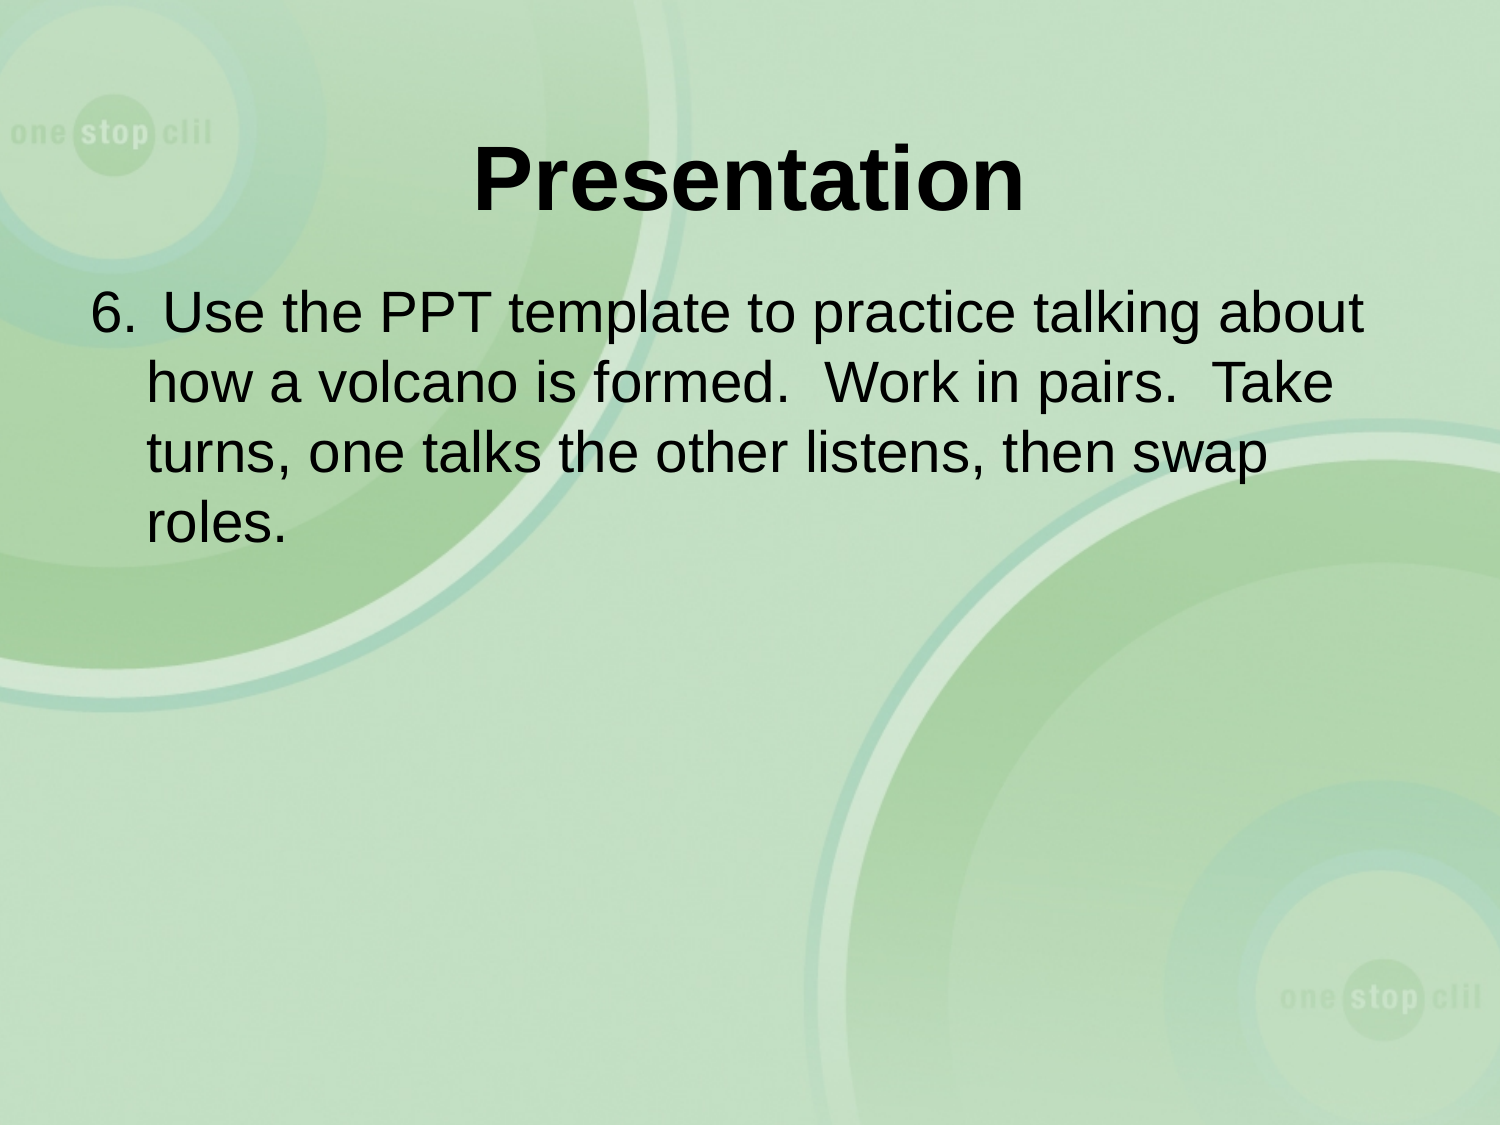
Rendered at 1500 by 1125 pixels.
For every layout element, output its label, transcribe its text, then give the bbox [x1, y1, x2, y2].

picture [0, 0, 1500, 1125]
title Presentation [75, 79, 1425, 267]
list 6. Use the PPT template to practice talking about how a volcano is formed. Work in pairs. Take turns, one talks the other listens, then swap roles. [75, 267, 1425, 1010]
